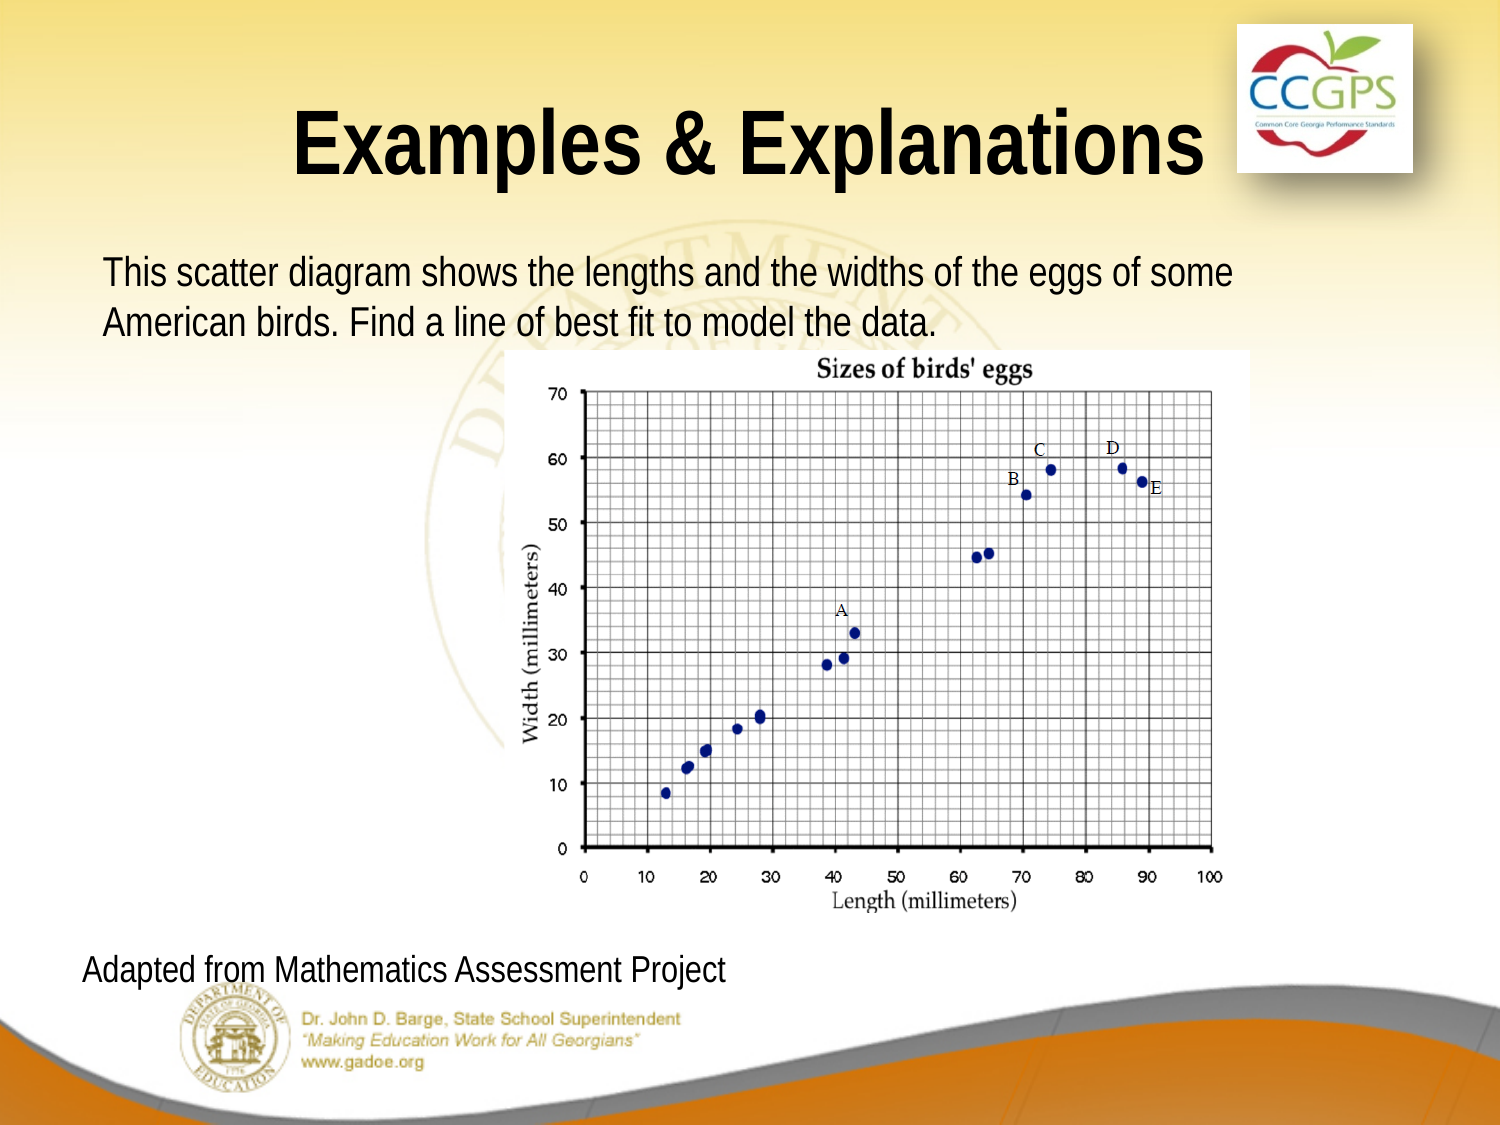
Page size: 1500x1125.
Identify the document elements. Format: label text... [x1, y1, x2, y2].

picture [0, 0, 1500, 1125]
title Examples & Explanations [112, 74, 1232, 201]
text_box Adapted from Mathematics Assessment Project [67, 937, 742, 998]
subtitle This scatter diagram shows the lengths and the widths of the eggs of some American birds. Find a line of best fit to model the data. [87, 237, 1388, 926]
